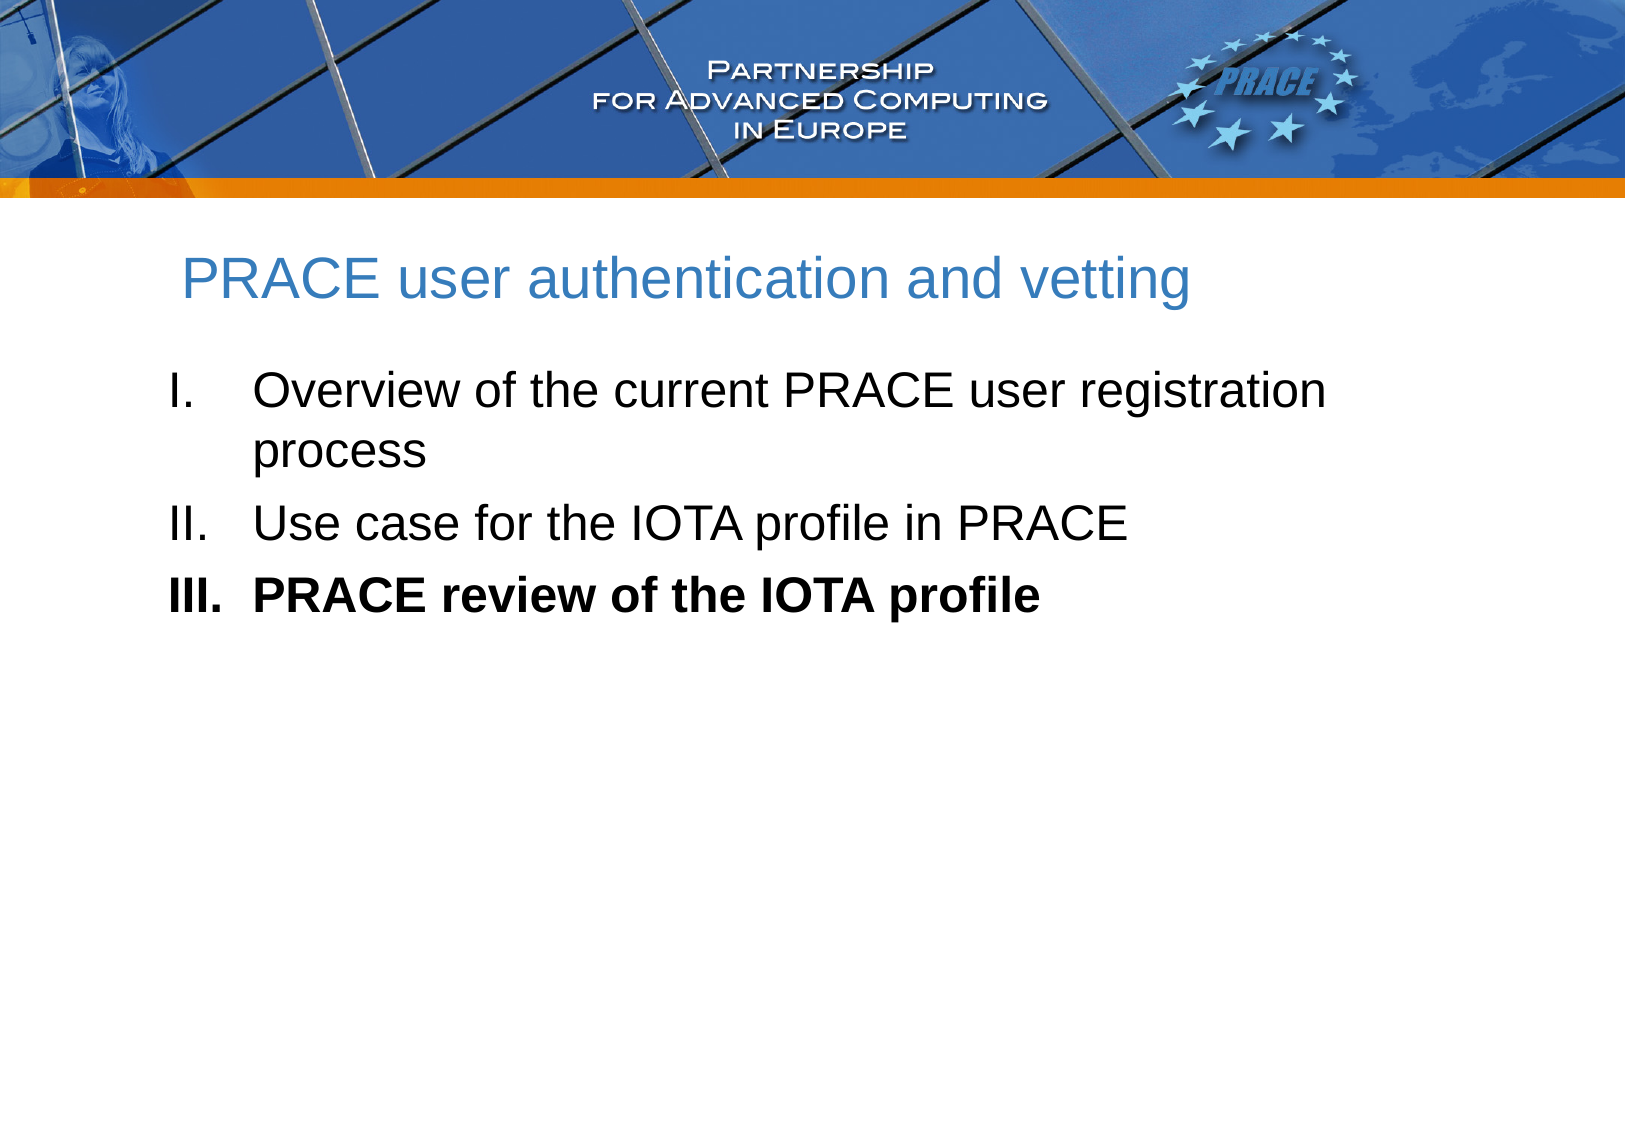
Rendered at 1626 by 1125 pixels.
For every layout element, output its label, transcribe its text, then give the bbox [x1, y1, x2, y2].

picture [0, 0, 1625, 198]
title PRACE user authentication and vetting [149, 212, 1626, 340]
list Overview of the current PRACE user registration process Use case for the IOTA profile in PRACE PRACE review of the IOTA profile [152, 349, 1450, 1071]
